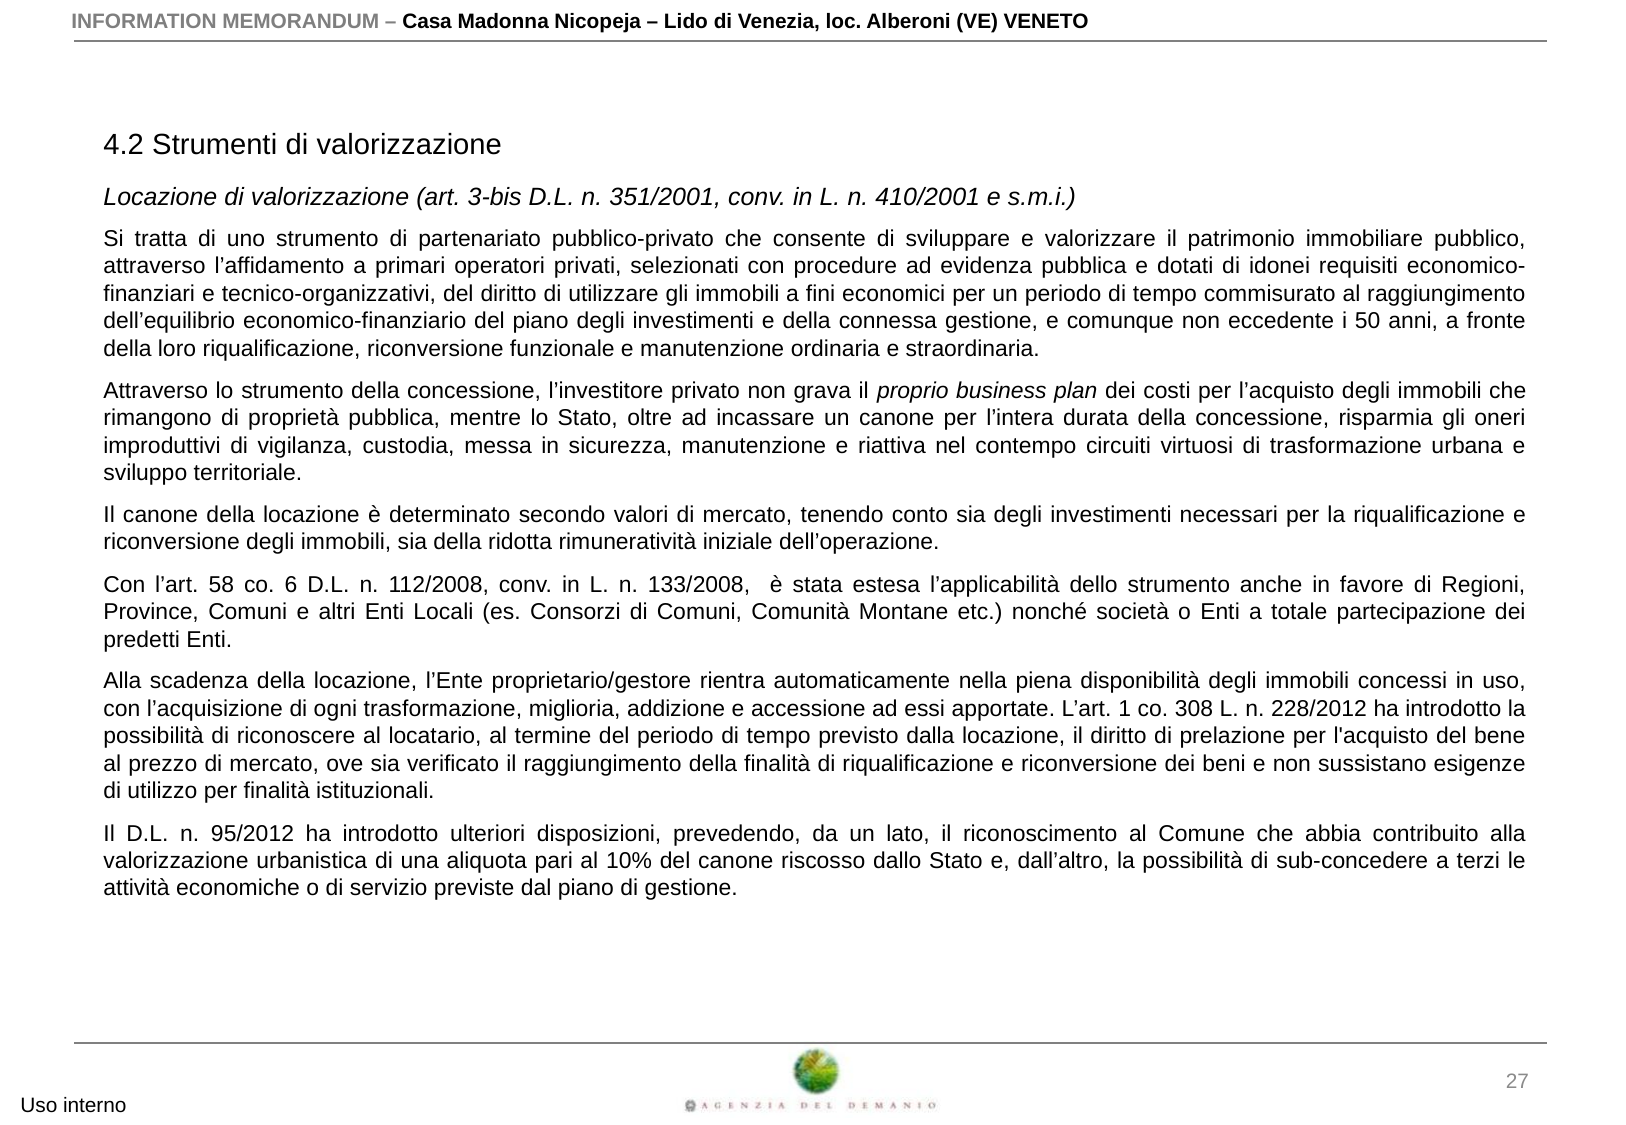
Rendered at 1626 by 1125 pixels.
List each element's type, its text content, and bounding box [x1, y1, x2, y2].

slide_number 27 [1164, 1049, 1544, 1110]
picture [676, 1044, 944, 1118]
text_box Locazione di valorizzazione (art. 3-bis D.L. n. 351/2001, conv. in L. n. 410/2001 e s.m.i.) Si tratta di uno strumento di partenariato pubblico-privato che consente di sviluppare e valorizzare il patrimonio immobiliare pubblico, attraverso l’affidamento a primari operatori privati, selezionati con procedure ad evidenza pubblica e dotati di idonei requisiti economico-finanziari e tecnico-organizzativi, del diritto di utilizzare gli immobili a fini economici per un periodo di tempo commisurato al raggiungimento dell’equilibrio economico-finanziario del piano degli investimenti e della connessa gestione, e comunque non eccedente i 50 anni, a fronte della loro riqualificazione, riconversione funzionale e manutenzione ordinaria e straordinaria. Attraverso lo strumento della concessione, l’investitore privato non grava il proprio business plan dei costi per l’acquisto degli immobili che rimangono di proprietà pubblica, mentre lo Stato, oltre ad incassare un canone per l’intera durata della concessione, risparmia gli oneri improduttivi di vigilanza, custodia, messa in sicurezza, manutenzione e riattiva nel contempo circuiti virtuosi di trasformazione urbana e sviluppo territoriale. Il canone della locazione è determinato secondo valori di mercato, tenendo conto sia degli investimenti necessari per la riqualificazione e riconversione degli immobili, sia della ridotta rimuneratività iniziale dell’operazione. Con l’art. 58 co. 6 D.L. n. 112/2008, conv. in L. n. 133/2008, è stata estesa l’applicabilità dello strumento anche in favore di Regioni, Province, Comuni e altri Enti Locali (es. Consorzi di Comuni, Comunità Montane etc.) nonché società o Enti a totale partecipazione dei predetti Enti. Alla scadenza della locazione, l’Ente proprietario/gestore rientra automaticamente nella piena disponibilità degli immobili concessi in uso, con l’acquisizione di ogni trasformazione, miglioria, addizione e accessione ad essi apportate. L’art. 1 co. 308 L. n. 228/2012 ha introdotto la possibilità di riconoscere al locatario, al termine del periodo di tempo previsto dalla locazione, il diritto di prelazione per l'acquisto del bene al prezzo di mercato, ove sia verificato il raggiungimento della finalità di riqualificazione e riconversione dei beni e non sussistano esigenze di utilizzo per finalità istituzionali. Il D.L. n. 95/2012 ha introdotto ulteriori disposizioni, prevedendo, da un lato, il riconoscimento al Comune che abbia contribuito alla valorizzazione urbanistica di una aliquota pari al 10% del canone riscosso dallo Stato e, dall’altro, la possibilità di sub-concedere a terzi le attività economiche o di servizio previste dal piano di gestione. [88, 173, 1542, 948]
text_box 4.2 Strumenti di valorizzazione [88, 118, 1557, 168]
